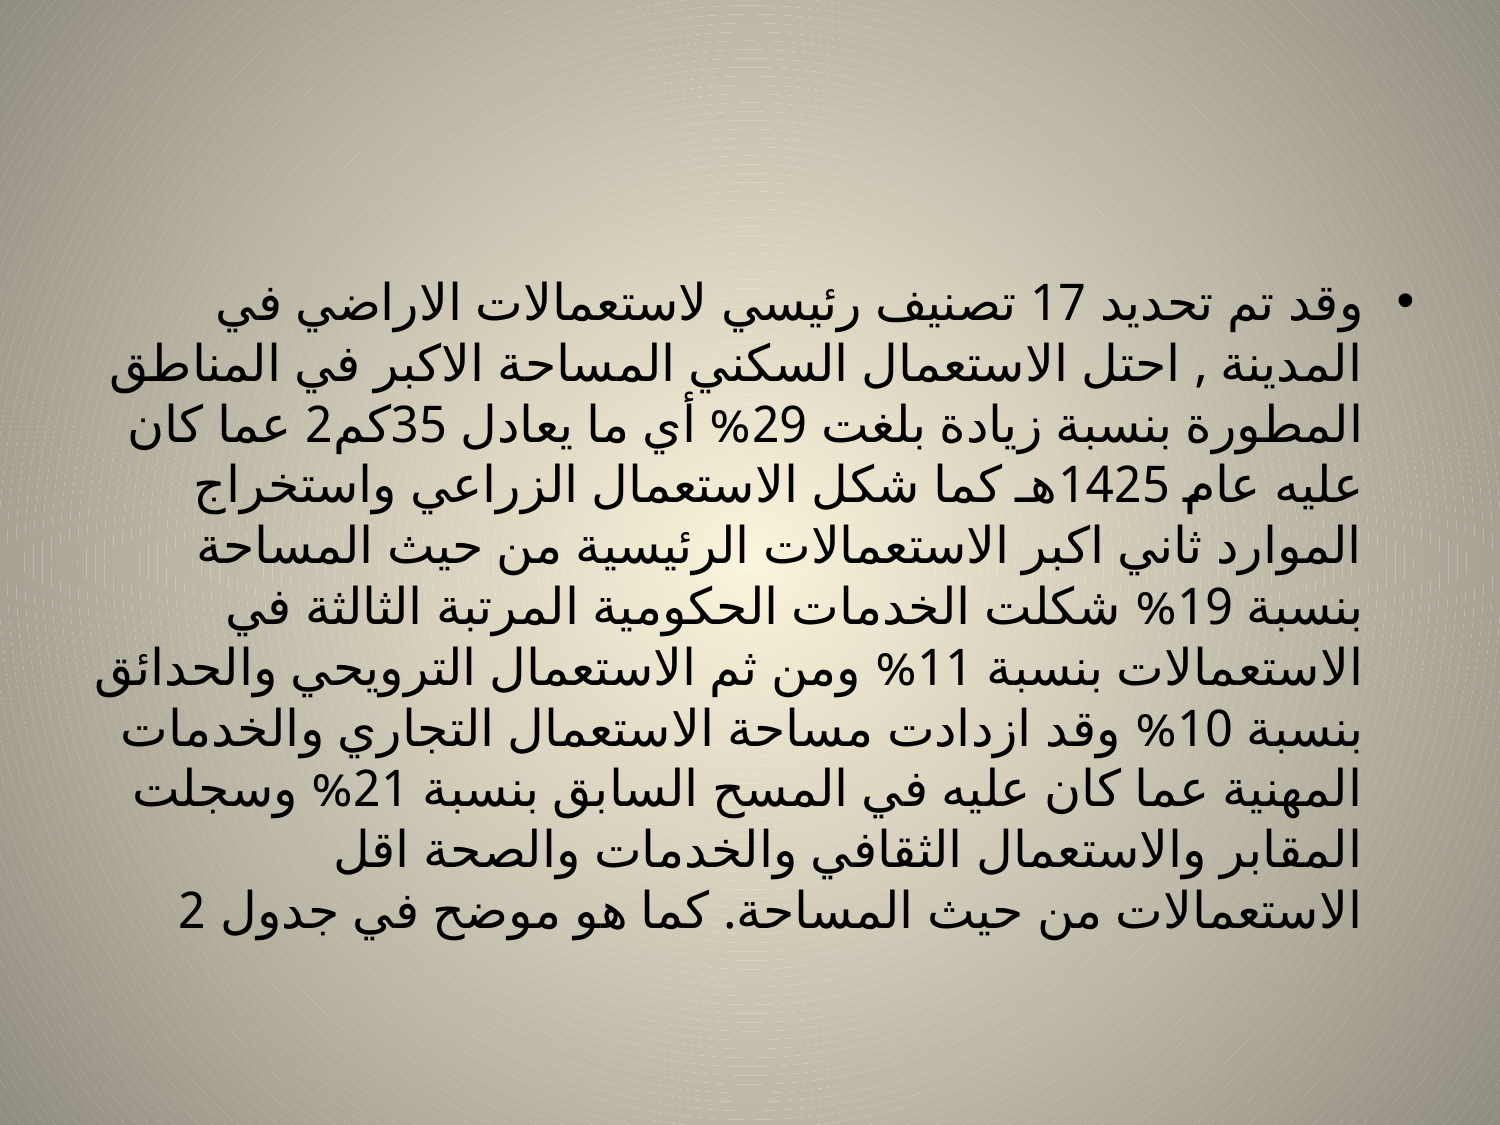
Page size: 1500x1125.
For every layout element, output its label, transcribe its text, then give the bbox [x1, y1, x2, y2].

list وقد تم تحديد 17 تصنيف رئيسي لاستعمالات الاراضي في المدينة , احتل الاستعمال السكني المساحة الاكبر في المناطق المطورة بنسبة زيادة بلغت 29% أي ما يعادل 35كم2 عما كان عليه عام 1425هـ كما شكل الاستعمال الزراعي واستخراج الموارد ثاني اكبر الاستعمالات الرئيسية من حيث المساحة بنسبة 19% شكلت الخدمات الحكومية المرتبة الثالثة في الاستعمالات بنسبة 11% ومن ثم الاستعمال الترويحي والحدائق بنسبة 10% وقد ازدادت مساحة الاستعمال التجاري والخدمات المهنية عما كان عليه في المسح السابق بنسبة 21% وسجلت المقابر والاستعمال الثقافي والخدمات والصحة اقل الاستعمالات من حيث المساحة. كما هو موضح في جدول 2 [75, 262, 1425, 1005]
